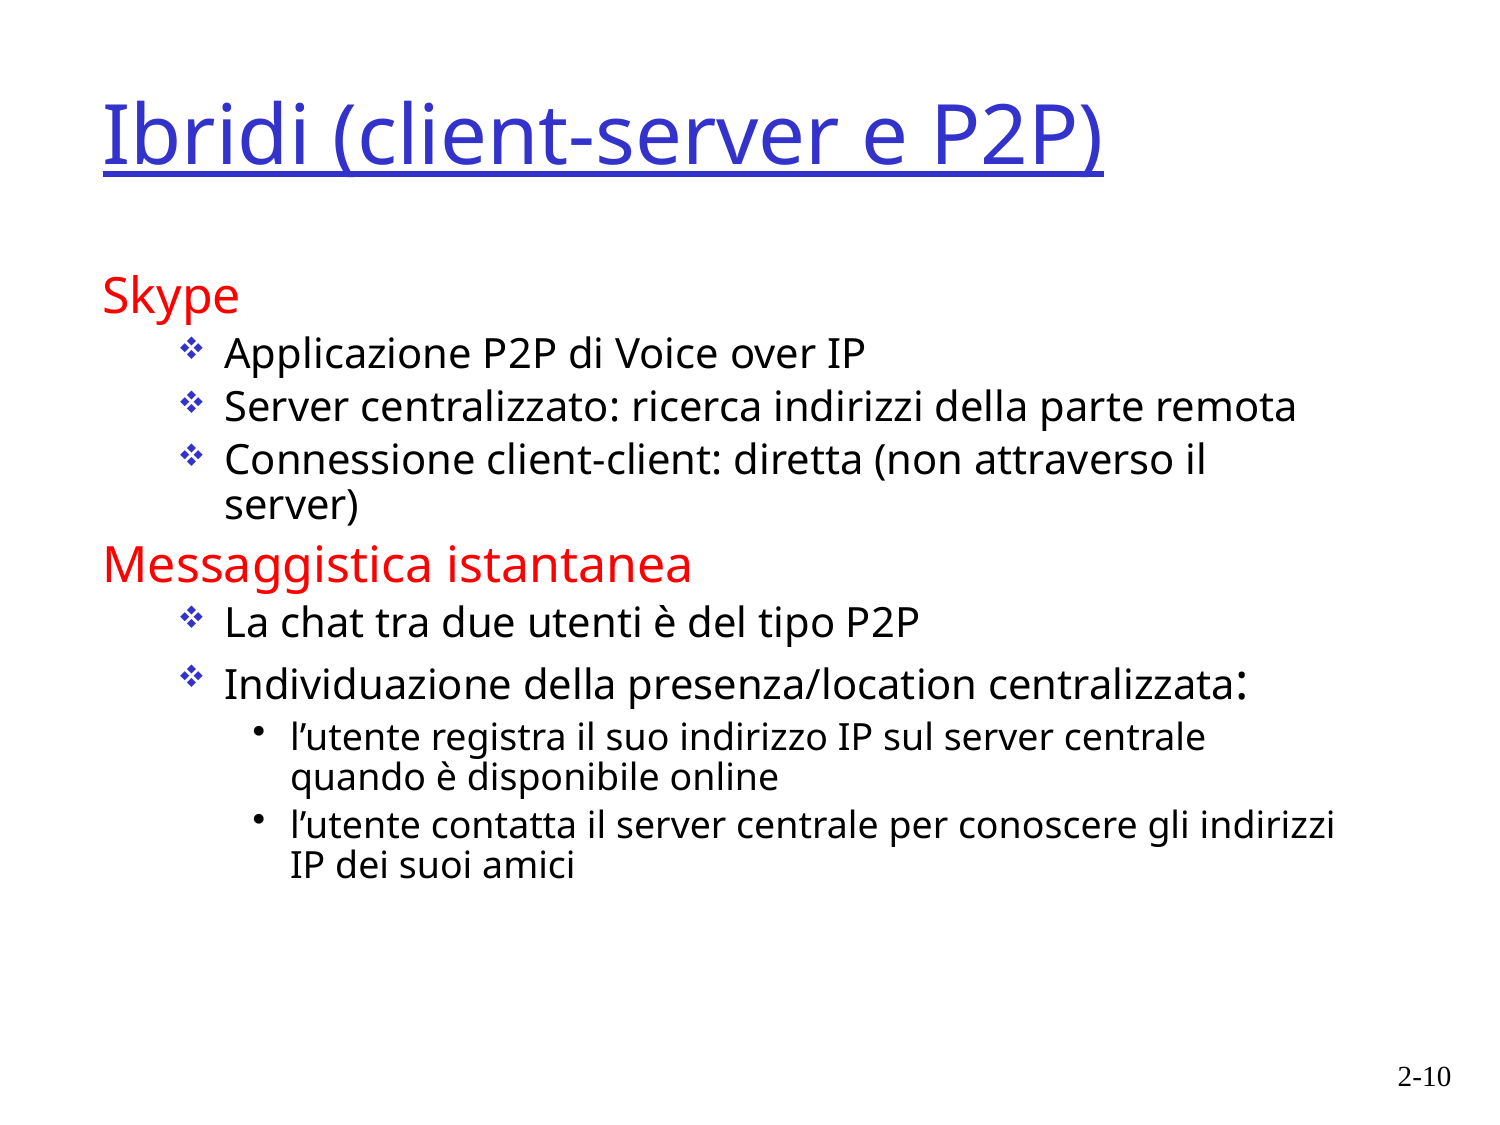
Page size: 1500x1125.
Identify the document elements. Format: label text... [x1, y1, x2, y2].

title Ibridi (client-server e P2P) [87, 37, 1363, 226]
list Skype Applicazione P2P di Voice over IP Server centralizzato: ricerca indirizzi della parte remota Connessione client-client: diretta (non attraverso il server) Messaggistica istantanea La chat tra due utenti è del tipo P2P Individuazione della presenza/location centralizzata: l’utente registra il suo indirizzo IP sul server centrale quando è disponibile online l’utente contatta il server centrale per conoscere gli indirizzi IP dei suoi amici [87, 262, 1363, 1026]
slide_number 2-10 [1362, 1049, 1467, 1125]
